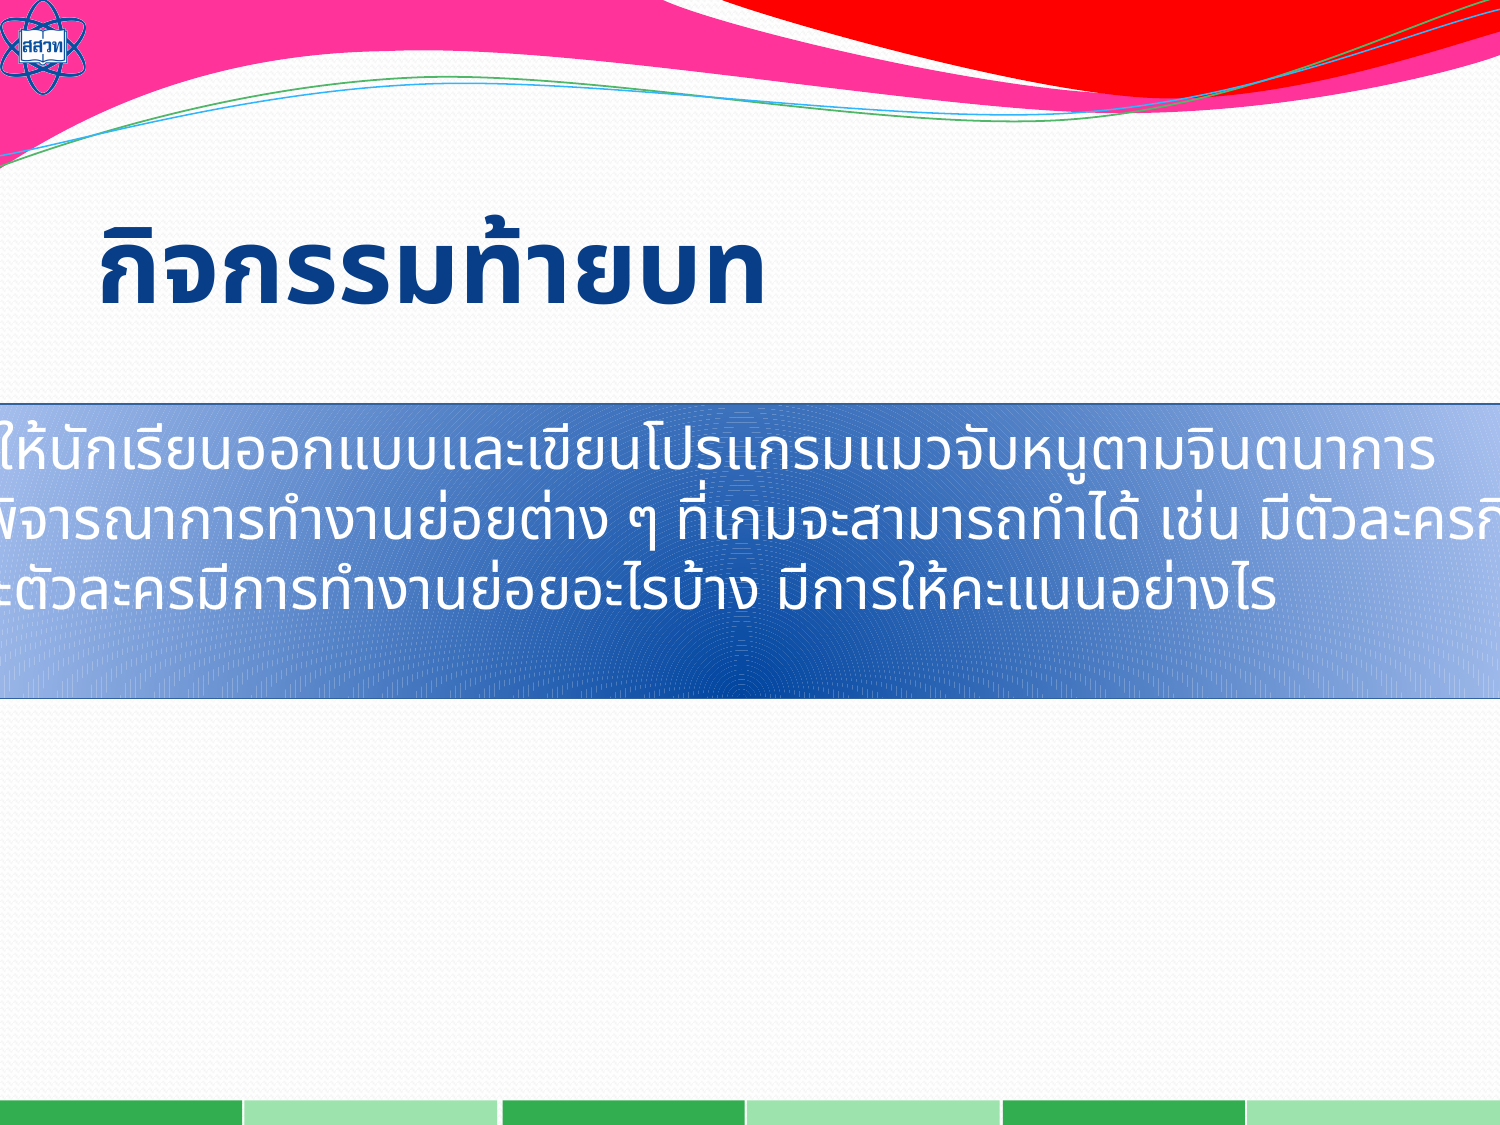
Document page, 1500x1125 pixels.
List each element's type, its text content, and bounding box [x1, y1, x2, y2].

title กิจกรรมท้ายบท [96, 137, 1417, 325]
text_box ให้นักเรียนออกแบบและเขียนโปรแกรมแมวจับหนูตามจินตนาการ โดยพิจารณาการทำงานย่อยต่าง ๆ ที่เกมจะสามารถทำได้ เช่น มีตัวละครกี่ตัว แต่ละตัวละครมีการทำงานย่อยอะไรบ้าง มีการให้คะแนนอย่างไร [0, 403, 1500, 699]
picture [0, 0, 86, 95]
